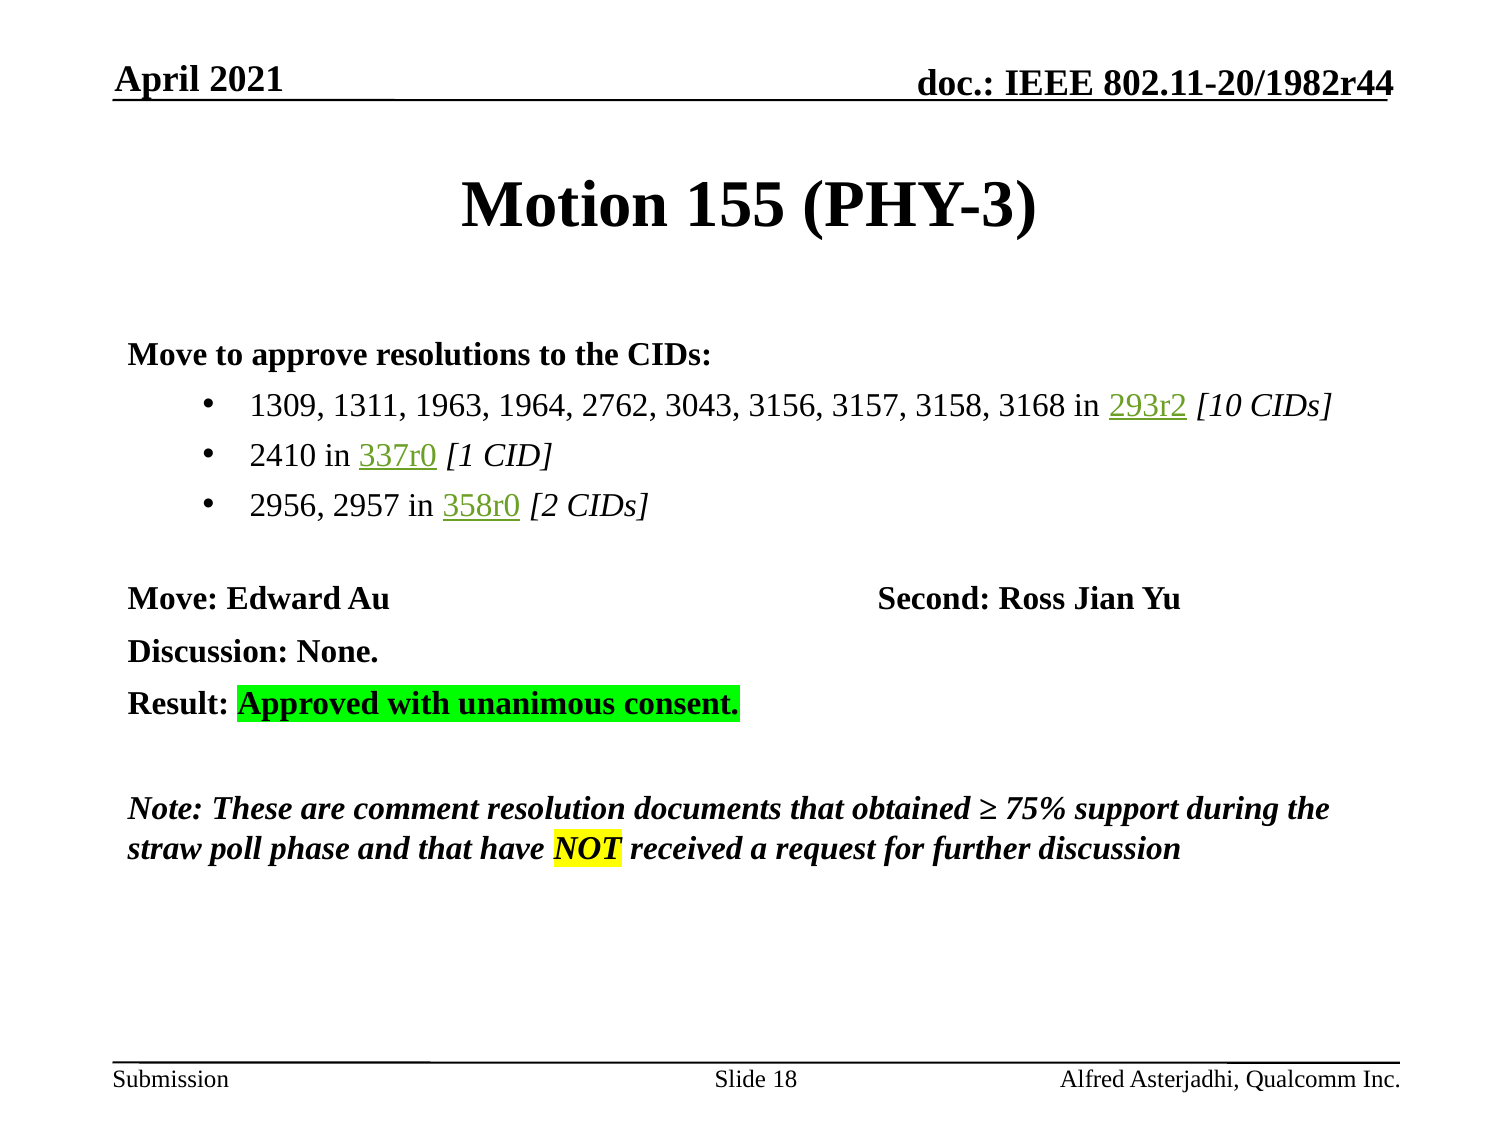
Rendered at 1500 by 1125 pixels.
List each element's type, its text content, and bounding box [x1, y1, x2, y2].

title Motion 155 (PHY-3) [112, 112, 1388, 288]
list Move to approve resolutions to the CIDs: 1309, 1311, 1963, 1964, 2762, 3043, 3156, 3157, 3158, 3168 in 293r2 [10 CIDs] 2410 in 337r0 [1 CID] 2956, 2957 in 358r0 [2 CIDs] Move: Edward Au Second: Ross Jian Yu Discussion: None. Result: Approved with unanimous consent. Note: These are comment resolution documents that obtained ≥ 75% support during the straw poll phase and that have NOT received a request for further discussion [112, 324, 1388, 1000]
slide_number Slide 18 [712, 1061, 800, 1123]
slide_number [114, 54, 423, 100]
footer Alfred Asterjadhi, Qualcomm Inc. [878, 1061, 1402, 1093]
